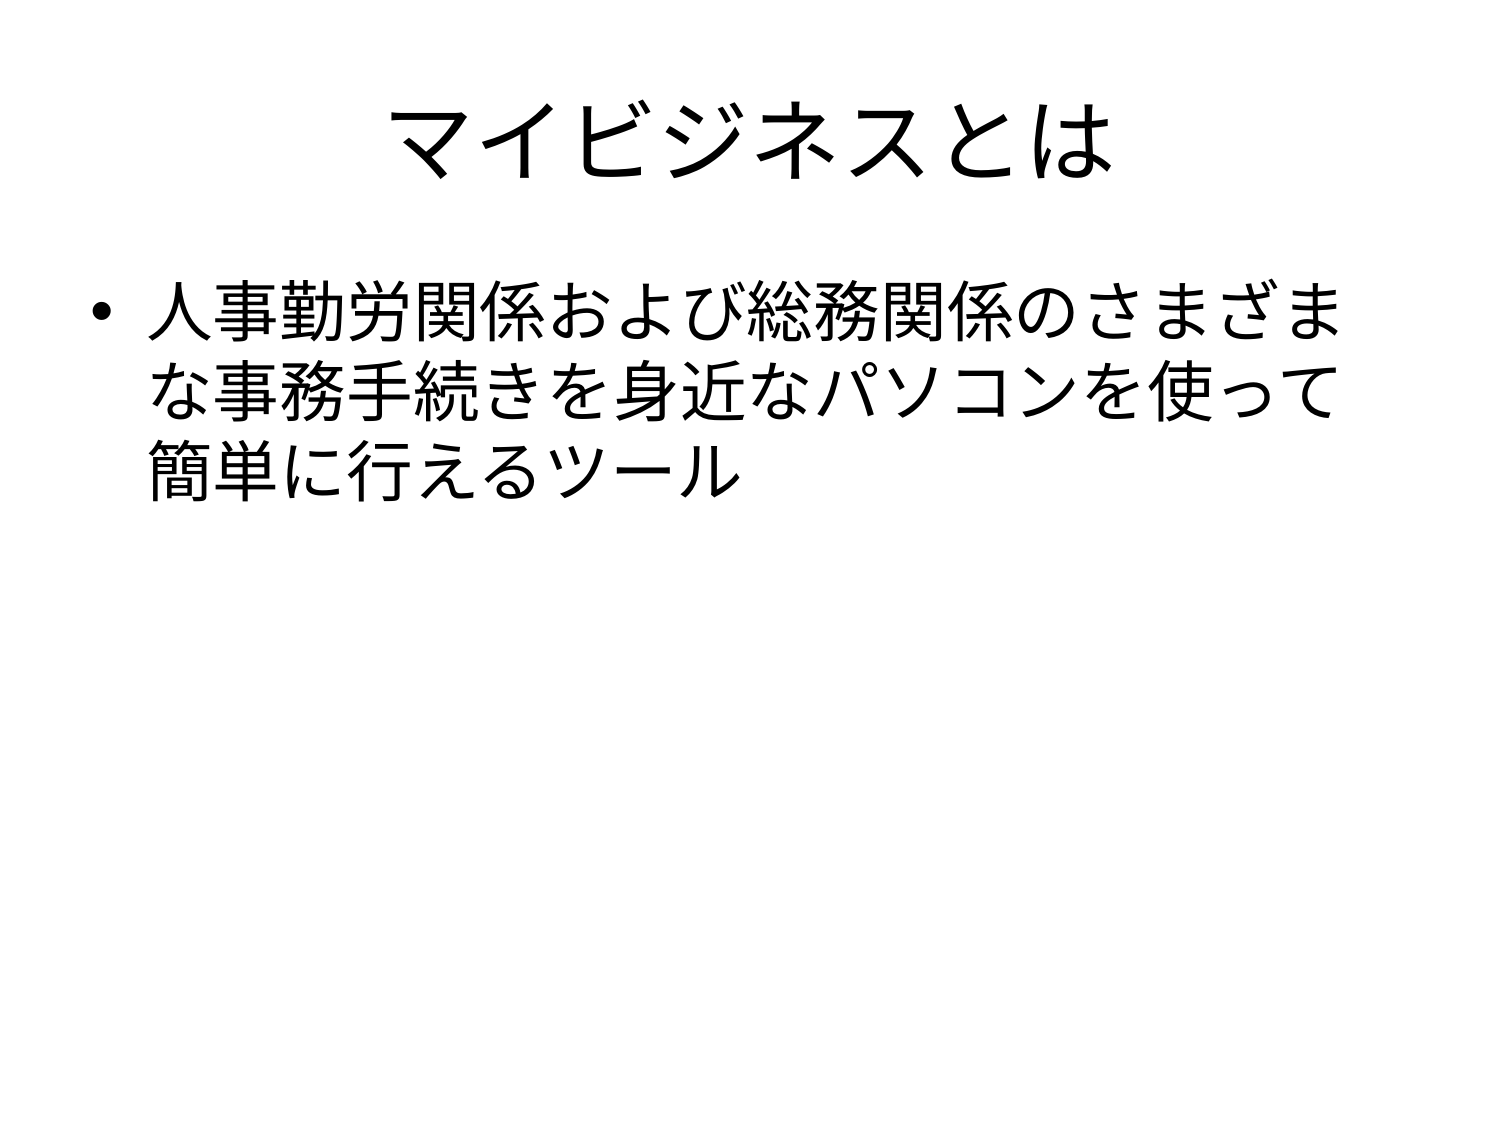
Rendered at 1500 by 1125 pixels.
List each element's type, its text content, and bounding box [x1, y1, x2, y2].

title マイビジネスとは [75, 45, 1425, 233]
list 人事勤労関係および総務関係のさまざまな事務手続きを身近なパソコンを使って簡単に行えるツール [75, 262, 1425, 1005]
